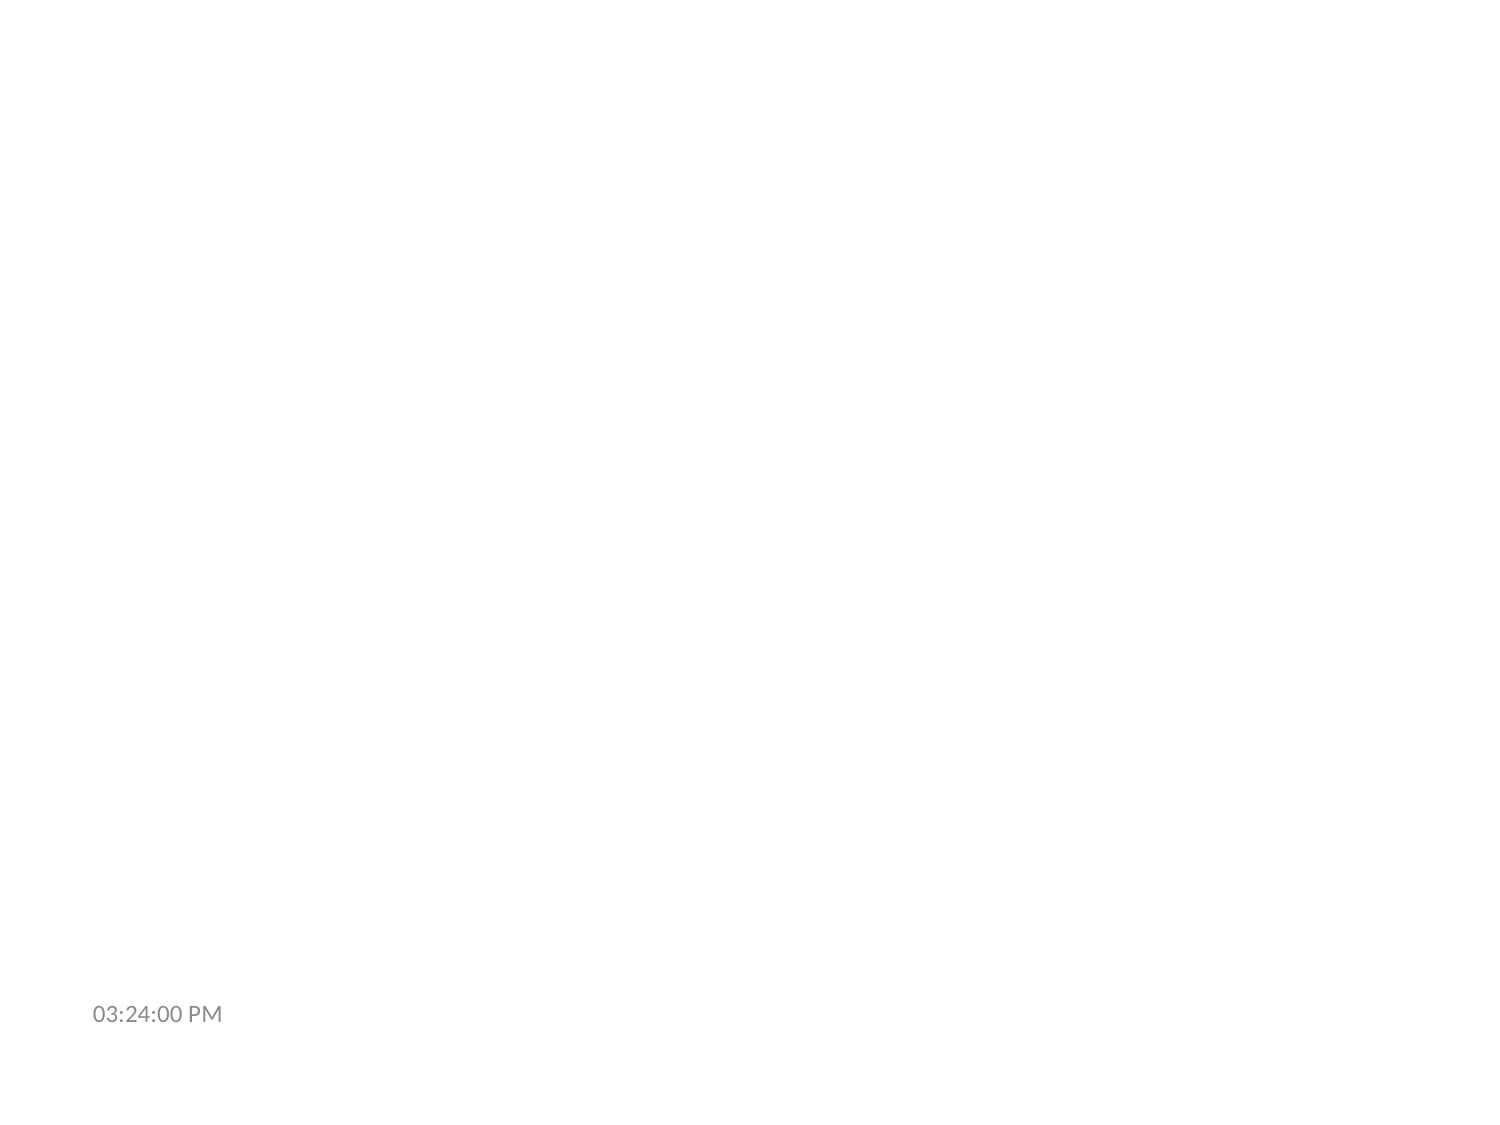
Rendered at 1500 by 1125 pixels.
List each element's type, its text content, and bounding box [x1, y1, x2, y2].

text_box 3:35:09 PM [77, 982, 428, 1043]
